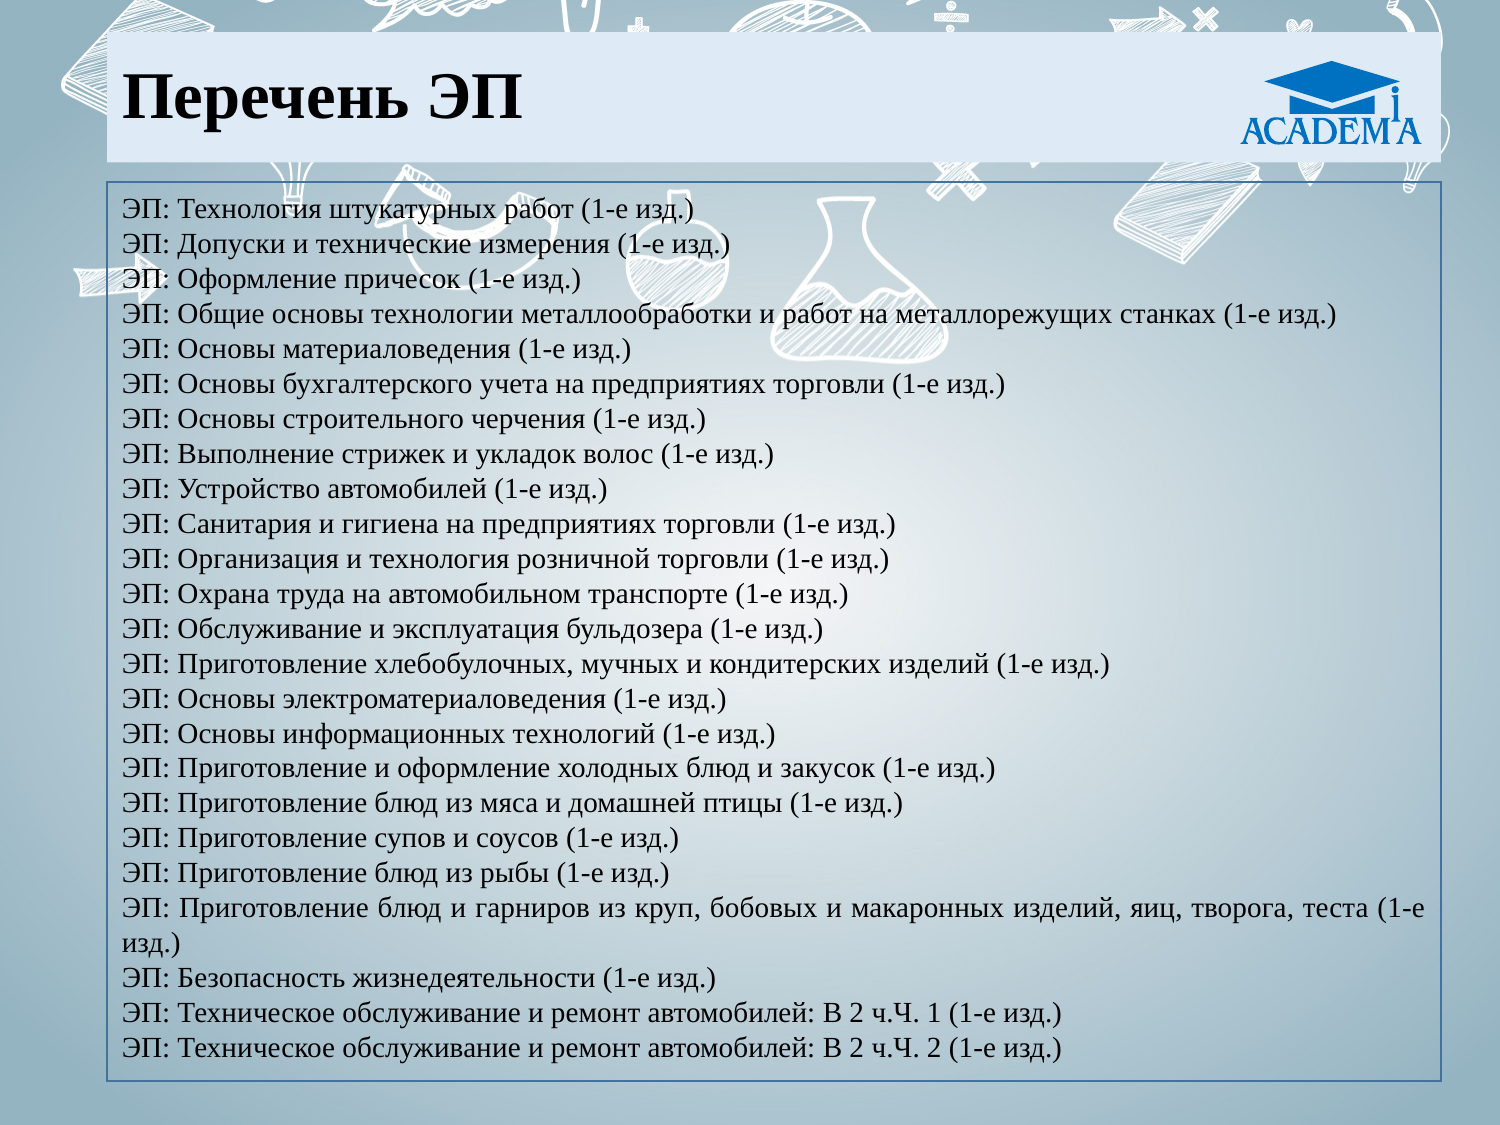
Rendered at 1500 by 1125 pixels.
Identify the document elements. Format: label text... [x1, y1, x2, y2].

text_box [106, 181, 1442, 1082]
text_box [1240, 60, 1422, 145]
text_box Перечень ЭП [107, 32, 1441, 163]
picture [0, 0, 1500, 1125]
